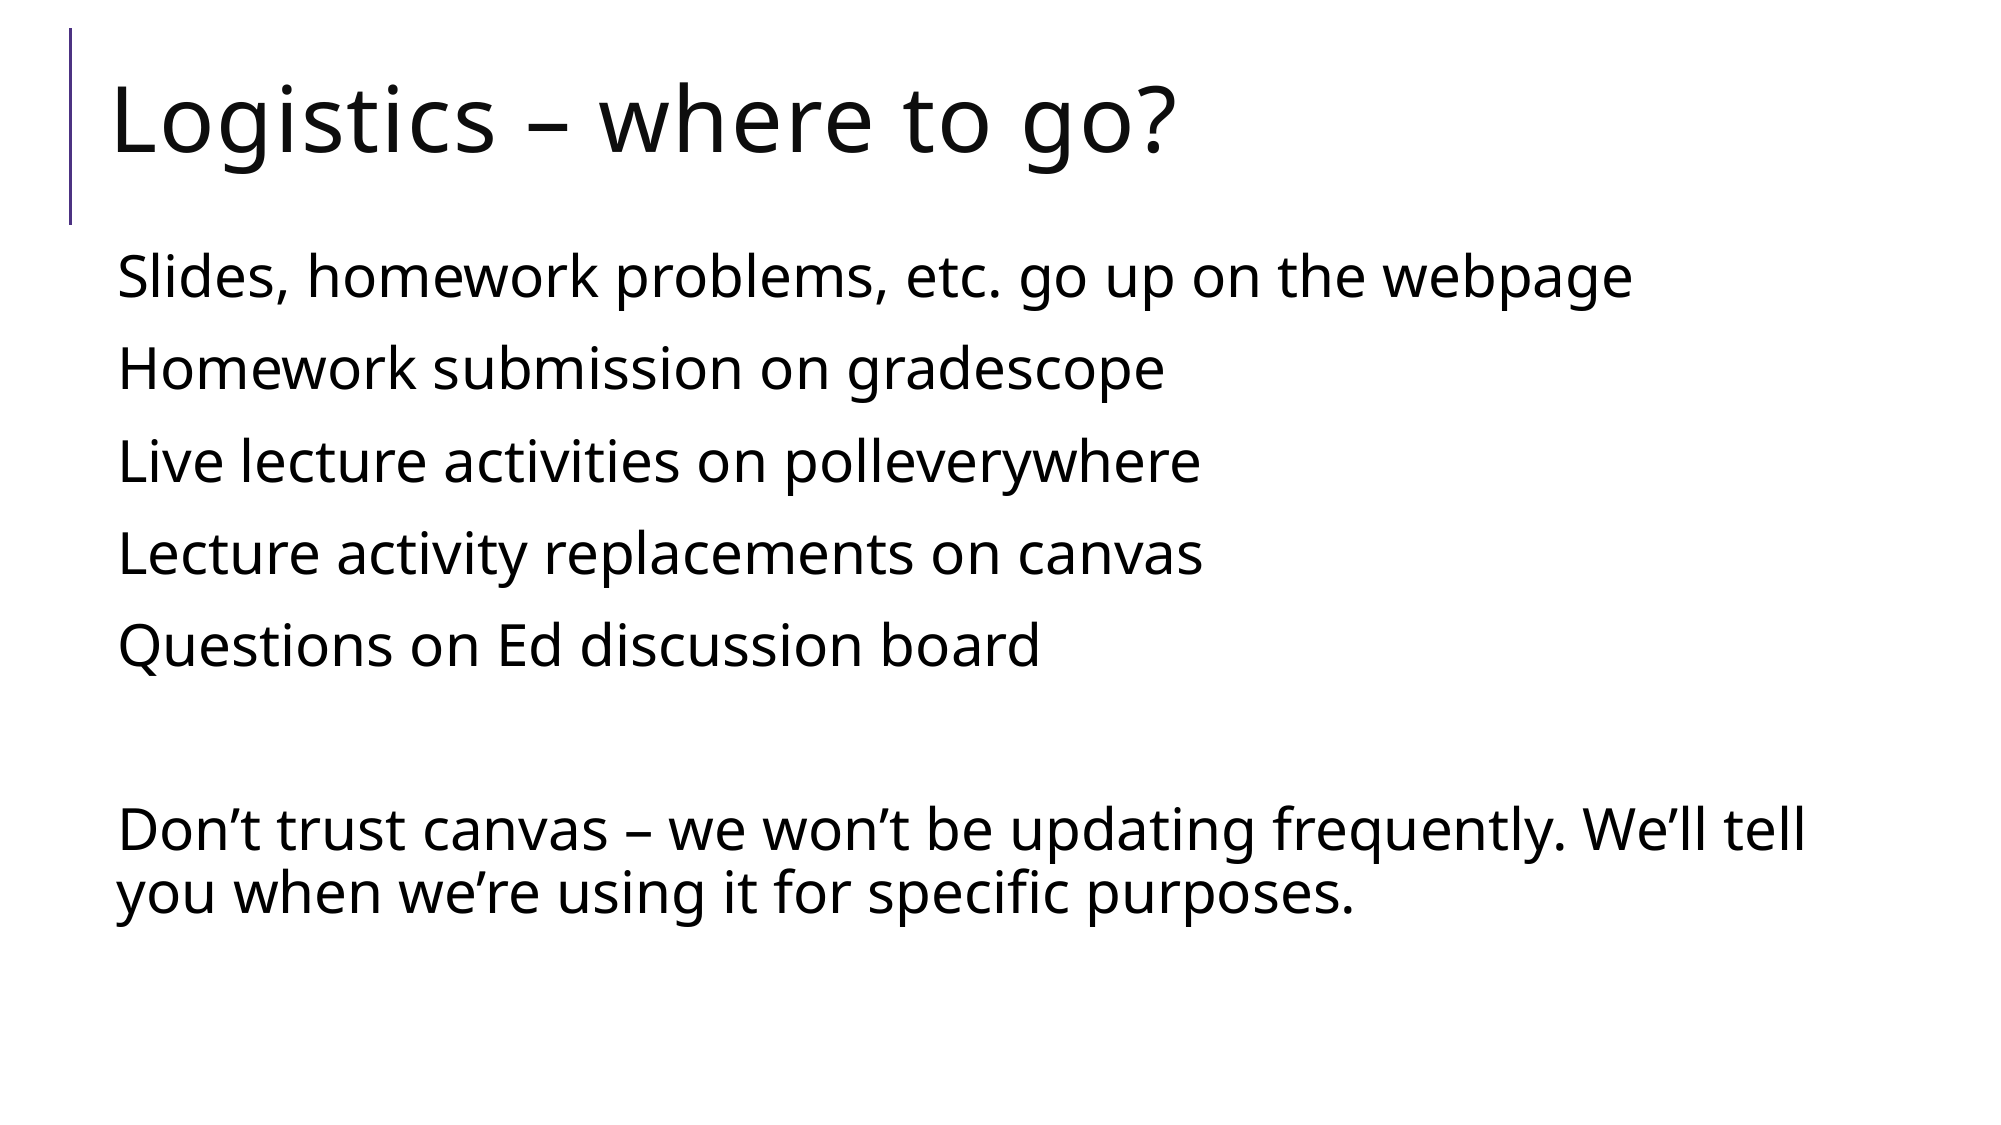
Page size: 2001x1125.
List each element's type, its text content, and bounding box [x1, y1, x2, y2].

title Logistics – where to go? [94, 43, 1930, 210]
list Slides, homework problems, etc. go up on the webpage Homework submission on gradescope Live lecture activities on polleverywhere Lecture activity replacements on canvas Questions on Ed discussion board Don’t trust canvas – we won’t be updating frequently. We’ll tell you when we’re using it for specific purposes. [94, 240, 1930, 1035]
